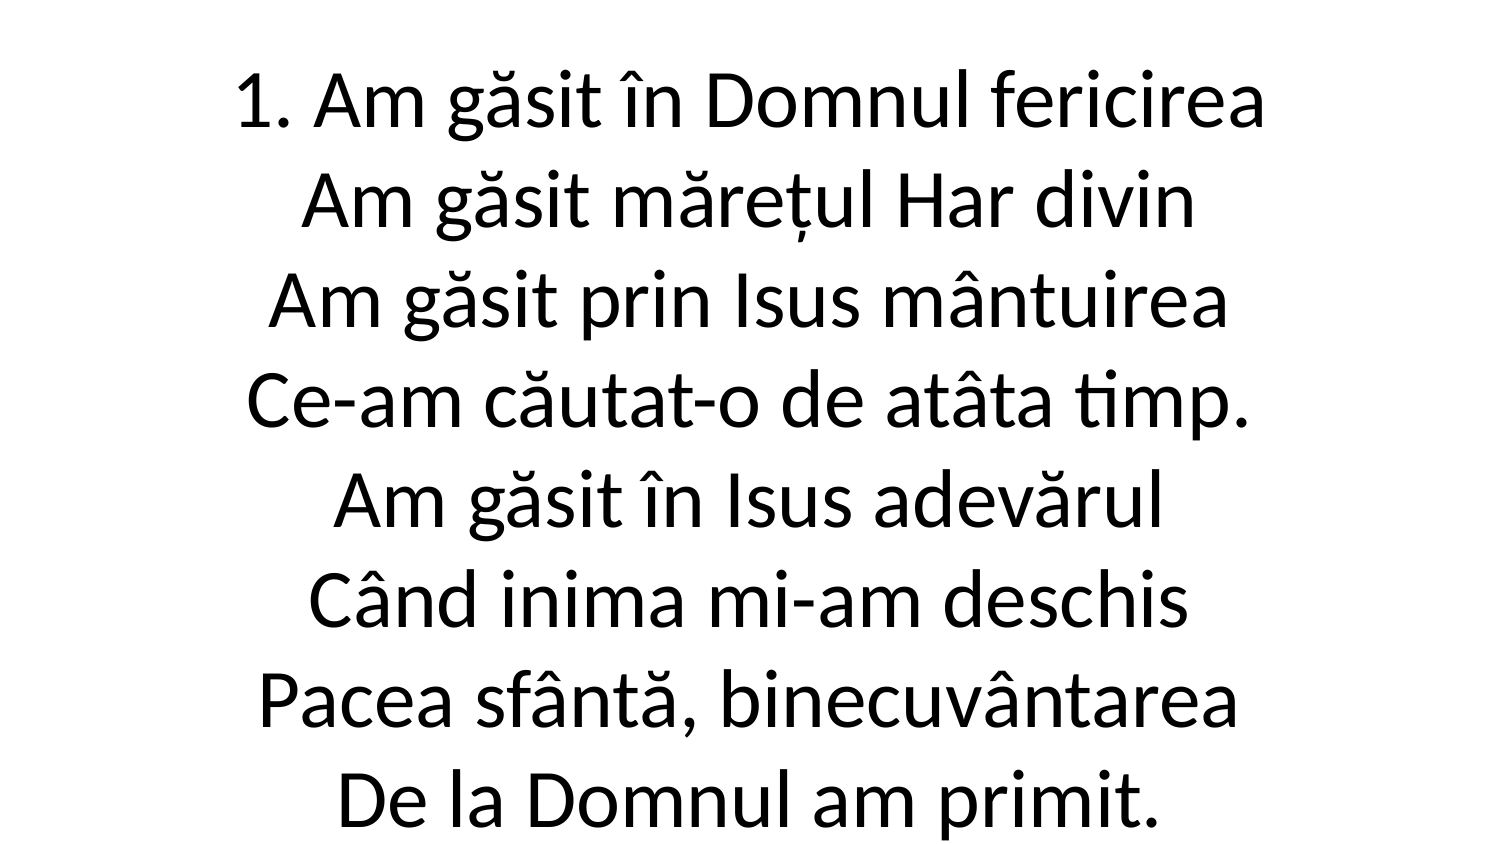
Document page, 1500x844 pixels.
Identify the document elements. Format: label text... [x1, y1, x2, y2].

text_box 1. Am găsit în Domnul fericirea Am găsit mărețul Har divin Am găsit prin Isus mântuirea Ce-am căutat-o de atâta timp. Am găsit în Isus adevărul Când inima mi-am deschis Pacea sfântă, binecuvântarea De la Domnul am primit. [216, 0, 1284, 844]
